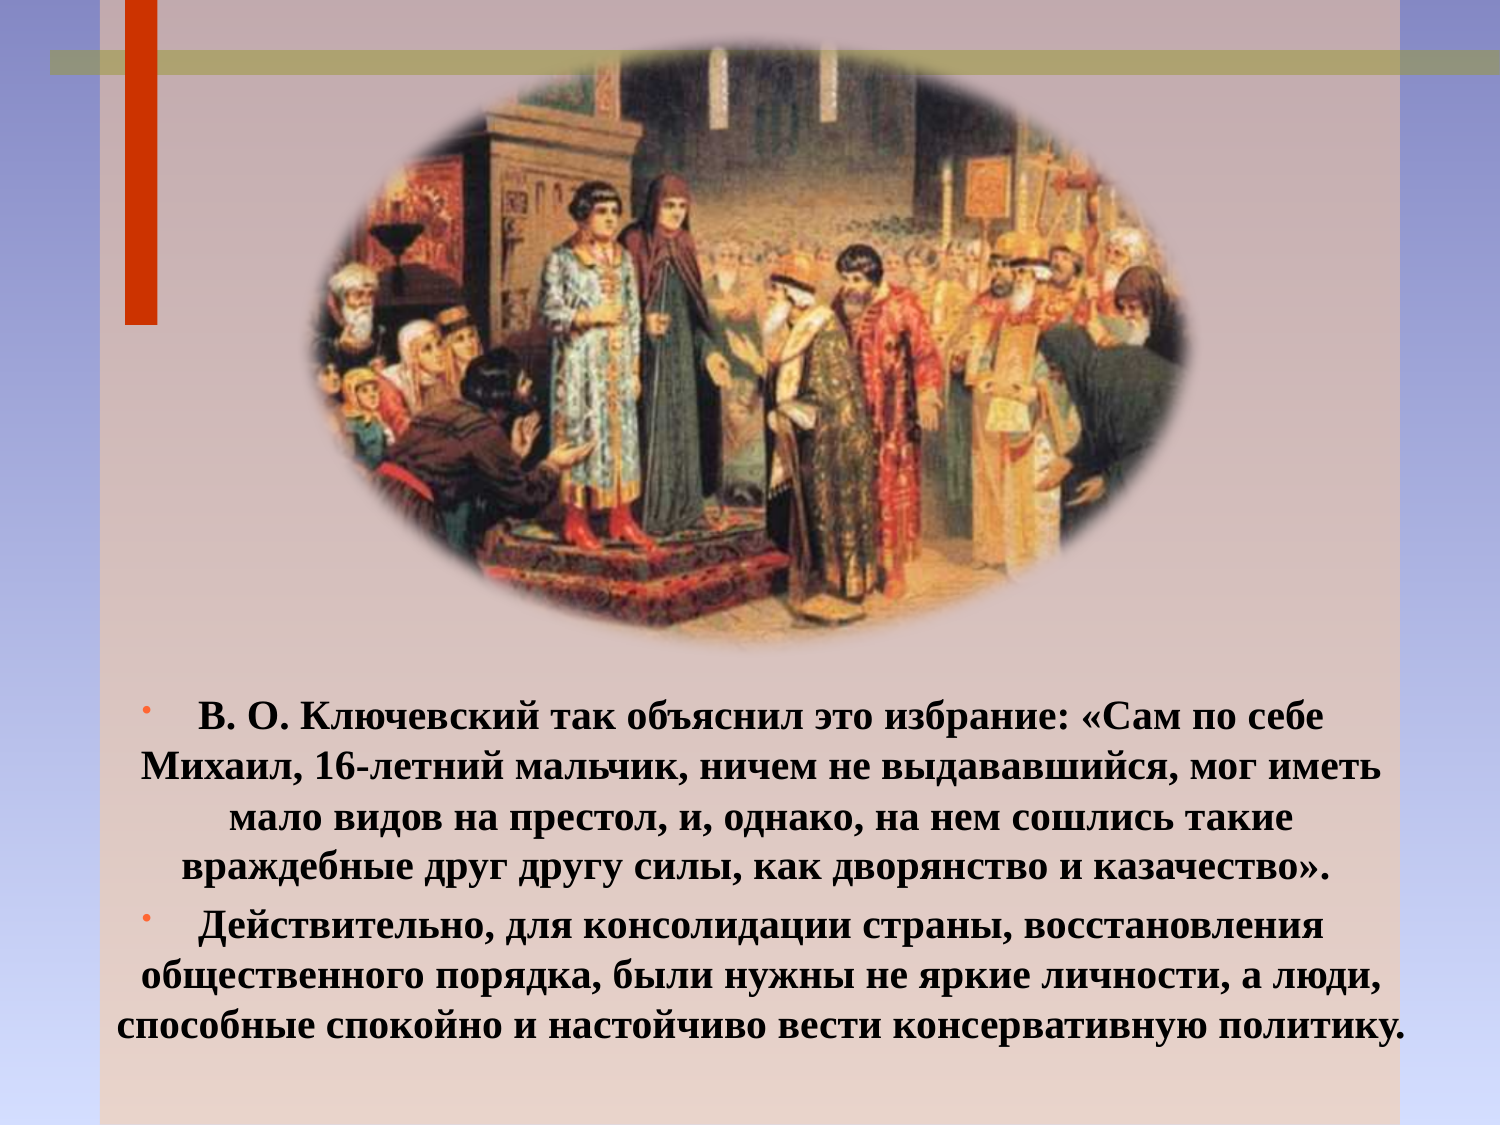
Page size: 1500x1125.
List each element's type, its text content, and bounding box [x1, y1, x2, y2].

picture [296, 30, 1204, 660]
list В. О. Ключевский так объяснил это избрание: «Сам по себе Михаил, 16-летний мальчик, ничем не выдававшийся, мог иметь мало видов на престол, и, однако, на нем сошлись такие враждебные друг другу силы, как дворянство и казачество». Действительно, для консолидации страны, восстановления общественного порядка, были нужны не яркие личности, а люди, способные спокойно и настойчиво вести консервативную политику. [41, 680, 1425, 1125]
